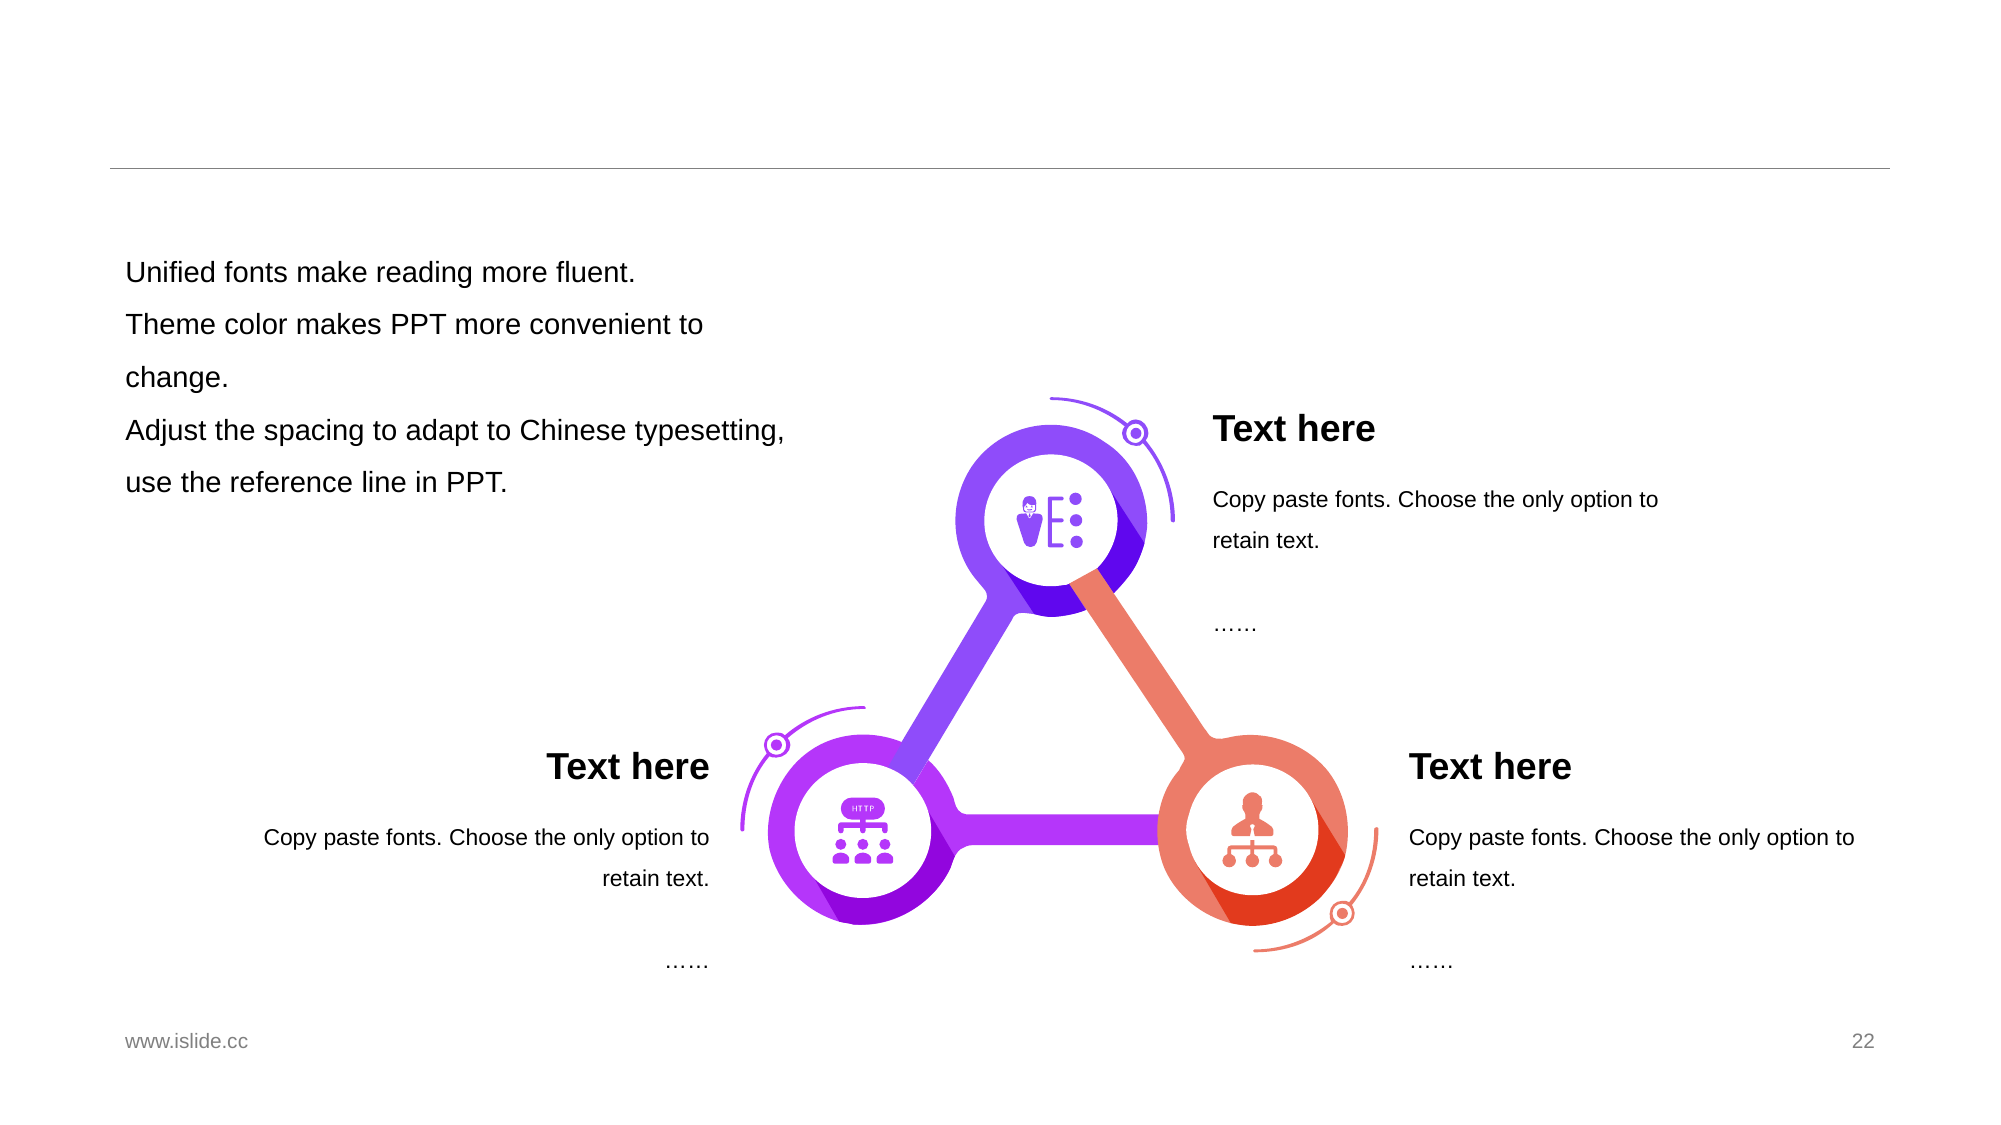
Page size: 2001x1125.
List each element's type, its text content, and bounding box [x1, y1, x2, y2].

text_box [110, 227, 1890, 987]
footer www.islide.cc [109, 1023, 790, 1058]
slide_number 22 [1412, 1023, 1890, 1058]
